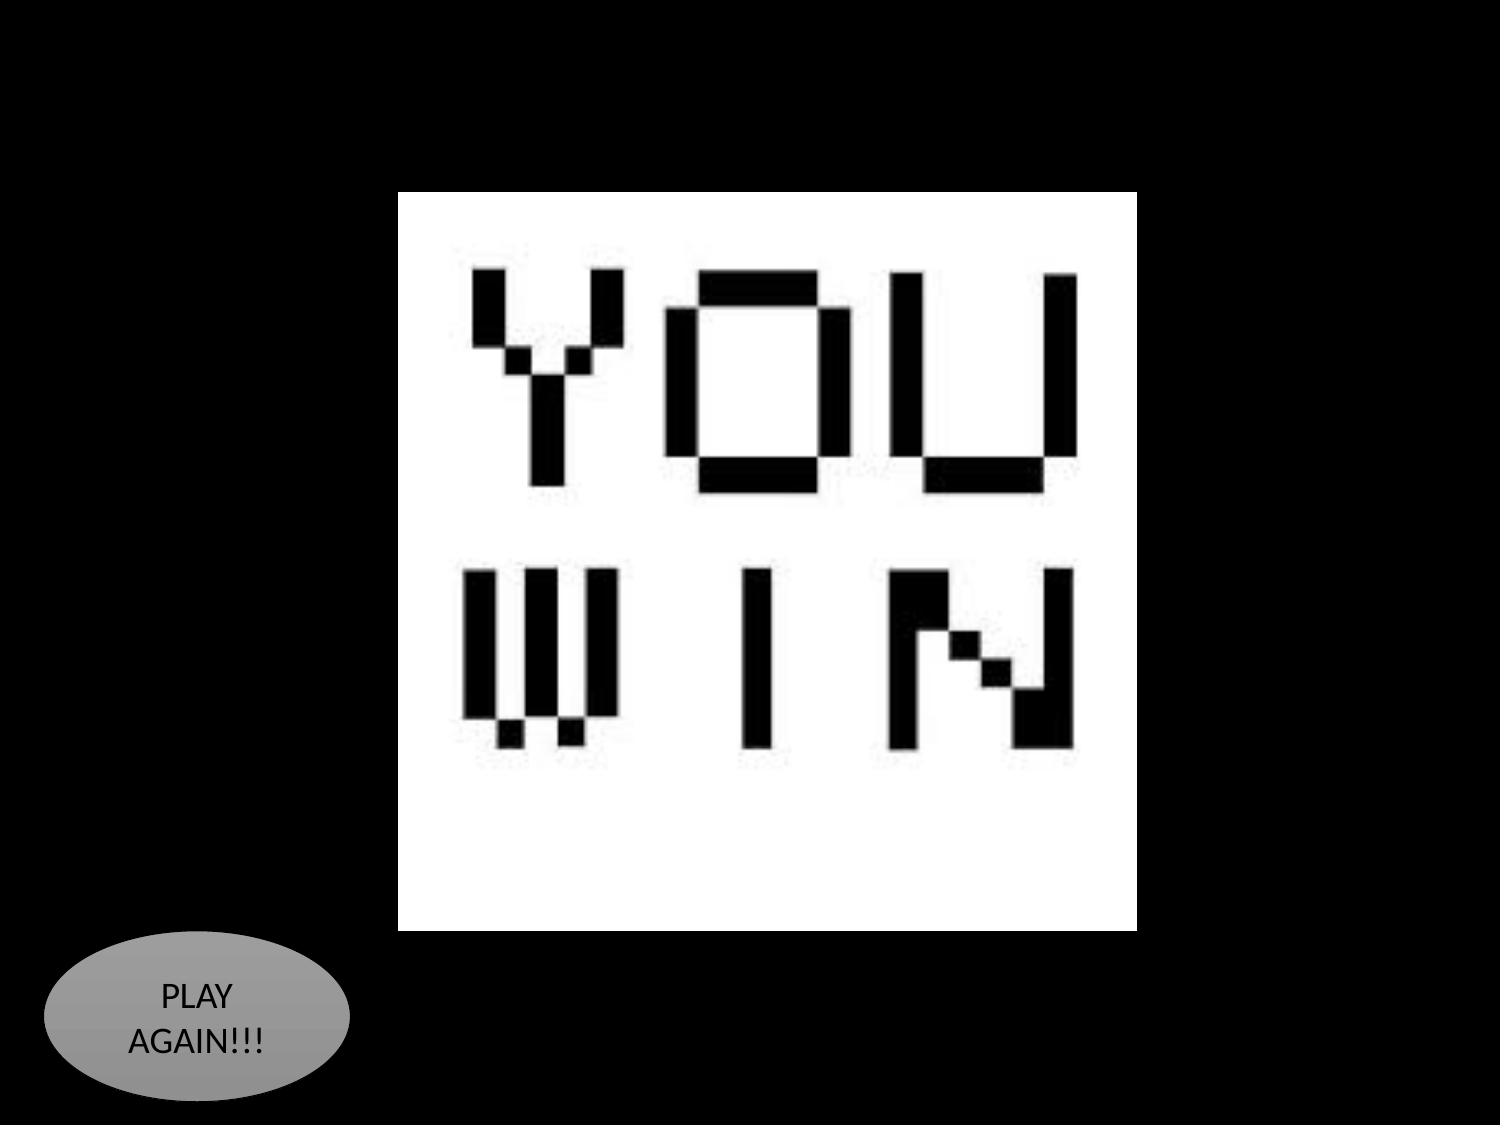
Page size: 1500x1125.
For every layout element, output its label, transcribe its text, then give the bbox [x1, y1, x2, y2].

picture [398, 192, 1137, 931]
text_box PLAY AGAIN!!! [42, 930, 352, 1103]
